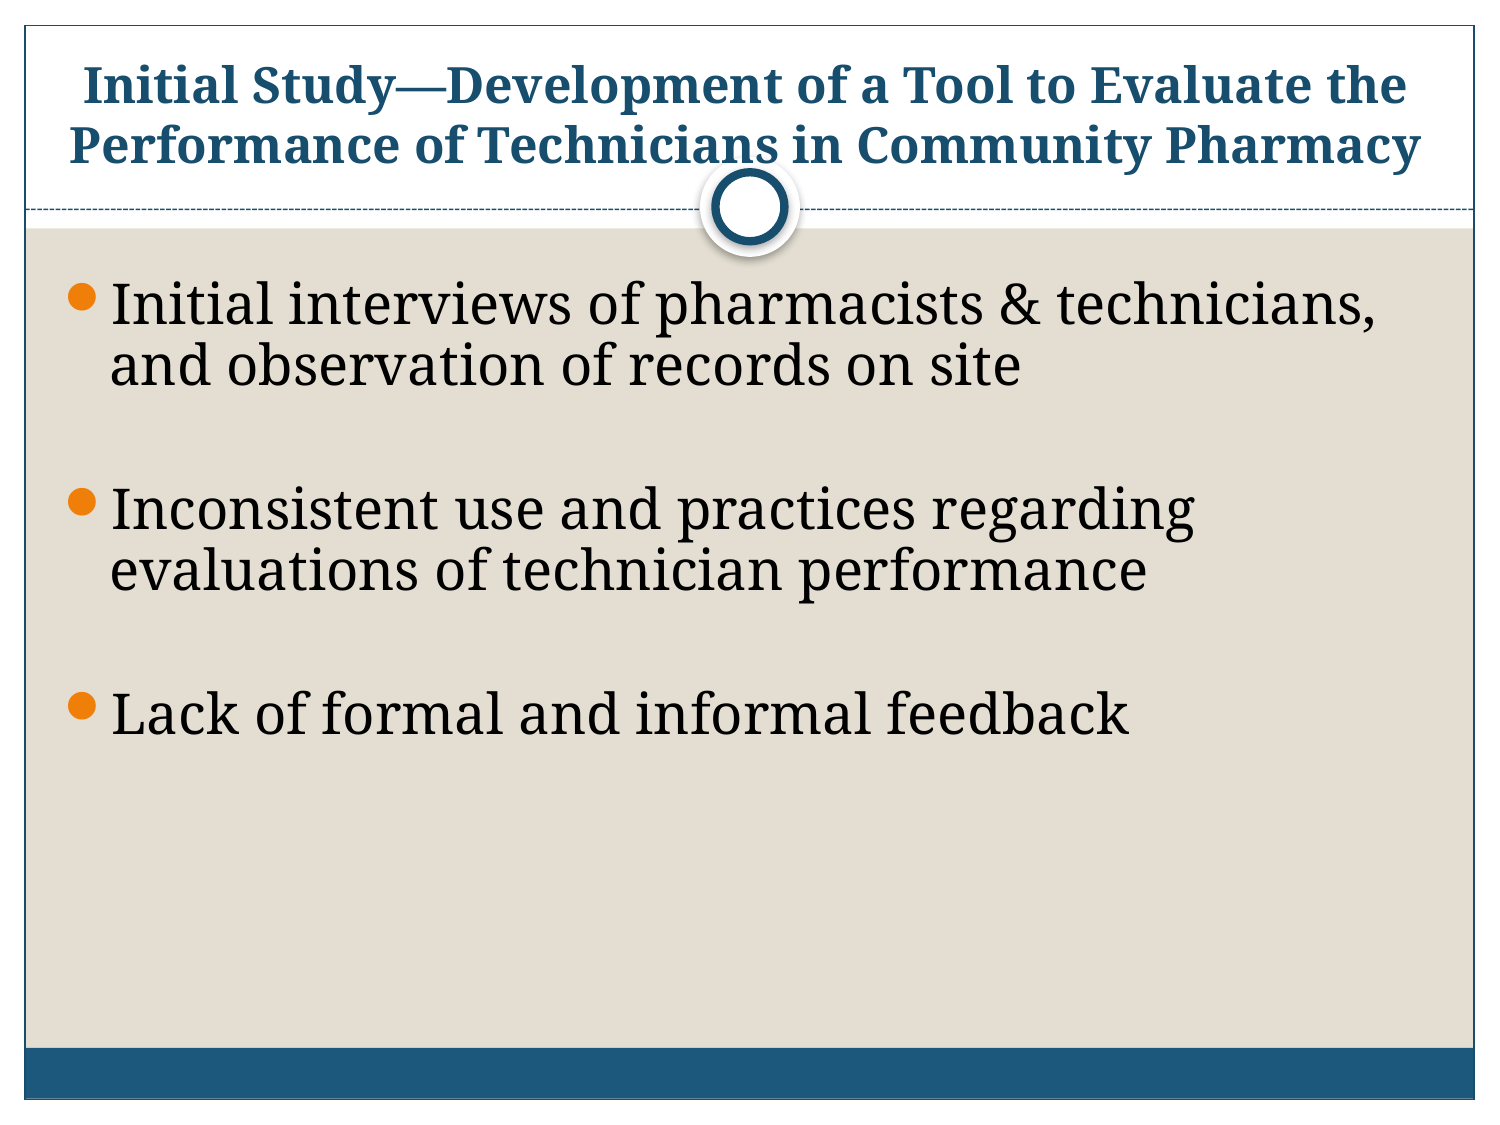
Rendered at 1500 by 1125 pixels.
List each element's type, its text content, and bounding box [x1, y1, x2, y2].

title Initial Study—Development of a Tool to Evaluate the Performance of Technicians in Community Pharmacy [32, 37, 1459, 182]
list Initial interviews of pharmacists & technicians, and observation of records on site Inconsistent use and practices regarding evaluations of technician performance Lack of formal and informal feedback [49, 268, 1445, 1001]
